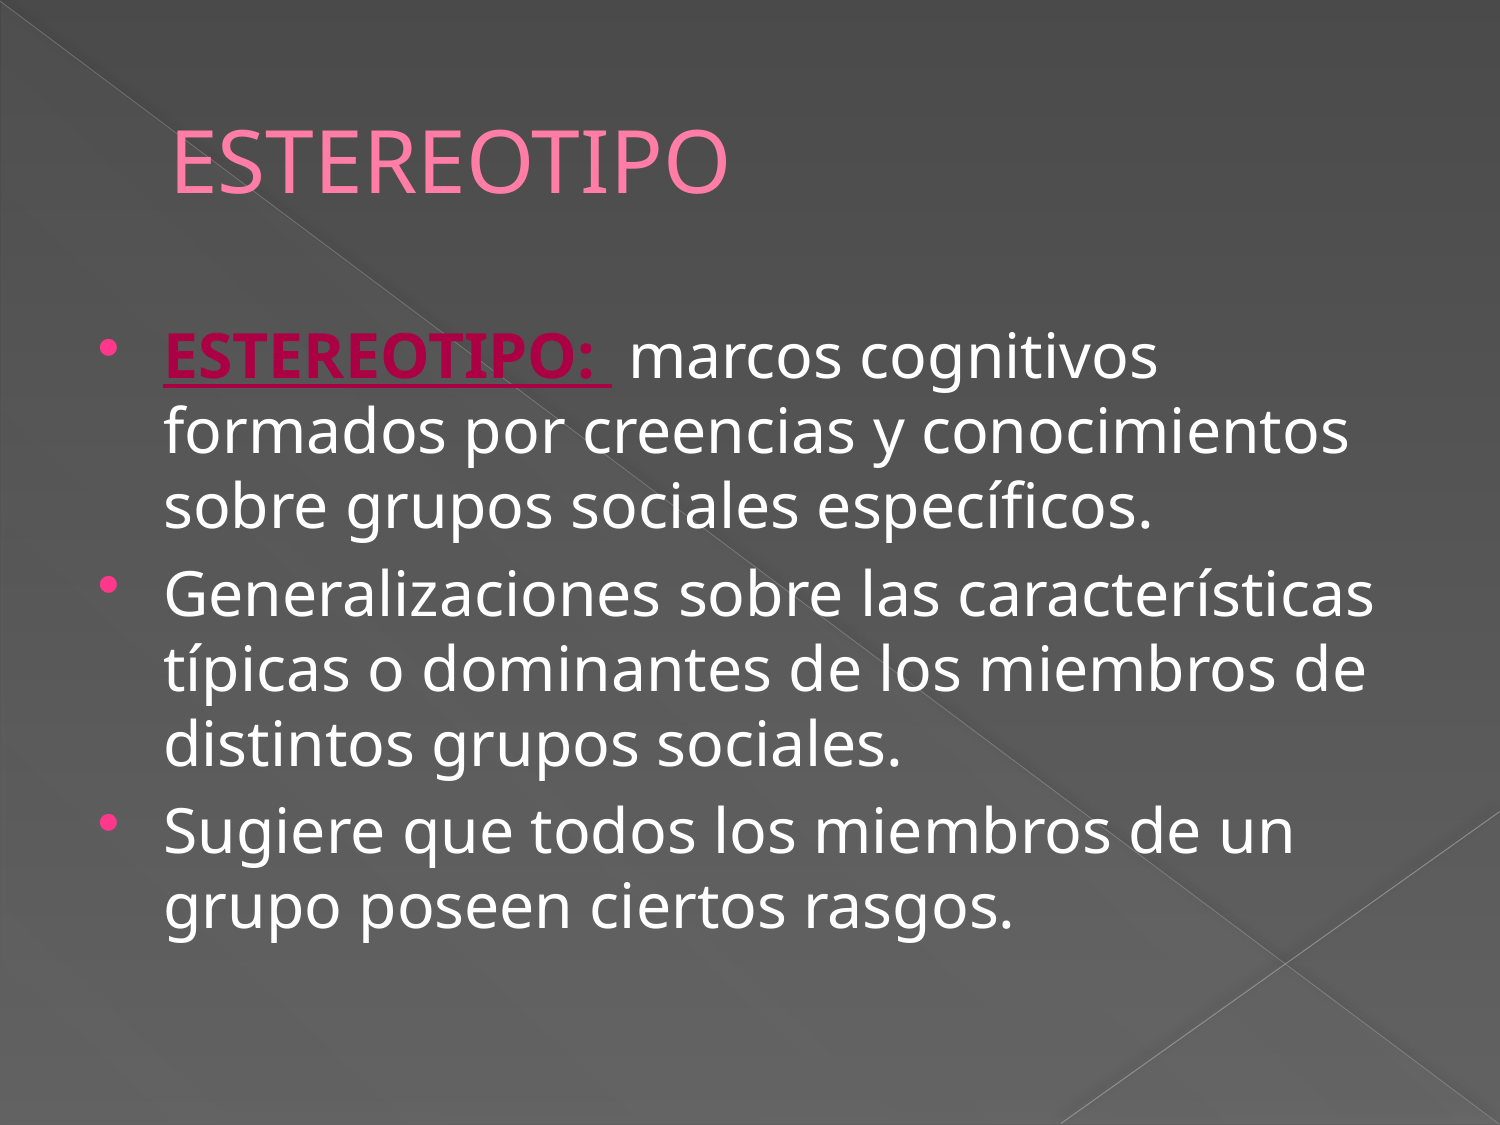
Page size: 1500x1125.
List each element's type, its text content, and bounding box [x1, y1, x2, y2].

list ESTEREOTIPO: marcos cognitivos formados por creencias y conocimientos sobre grupos sociales específicos. Generalizaciones sobre las características típicas o dominantes de los miembros de distintos grupos sociales. Sugiere que todos los miembros de un grupo poseen ciertos rasgos. [75, 308, 1425, 1059]
title ESTEREOTIPO [75, 43, 1425, 274]
